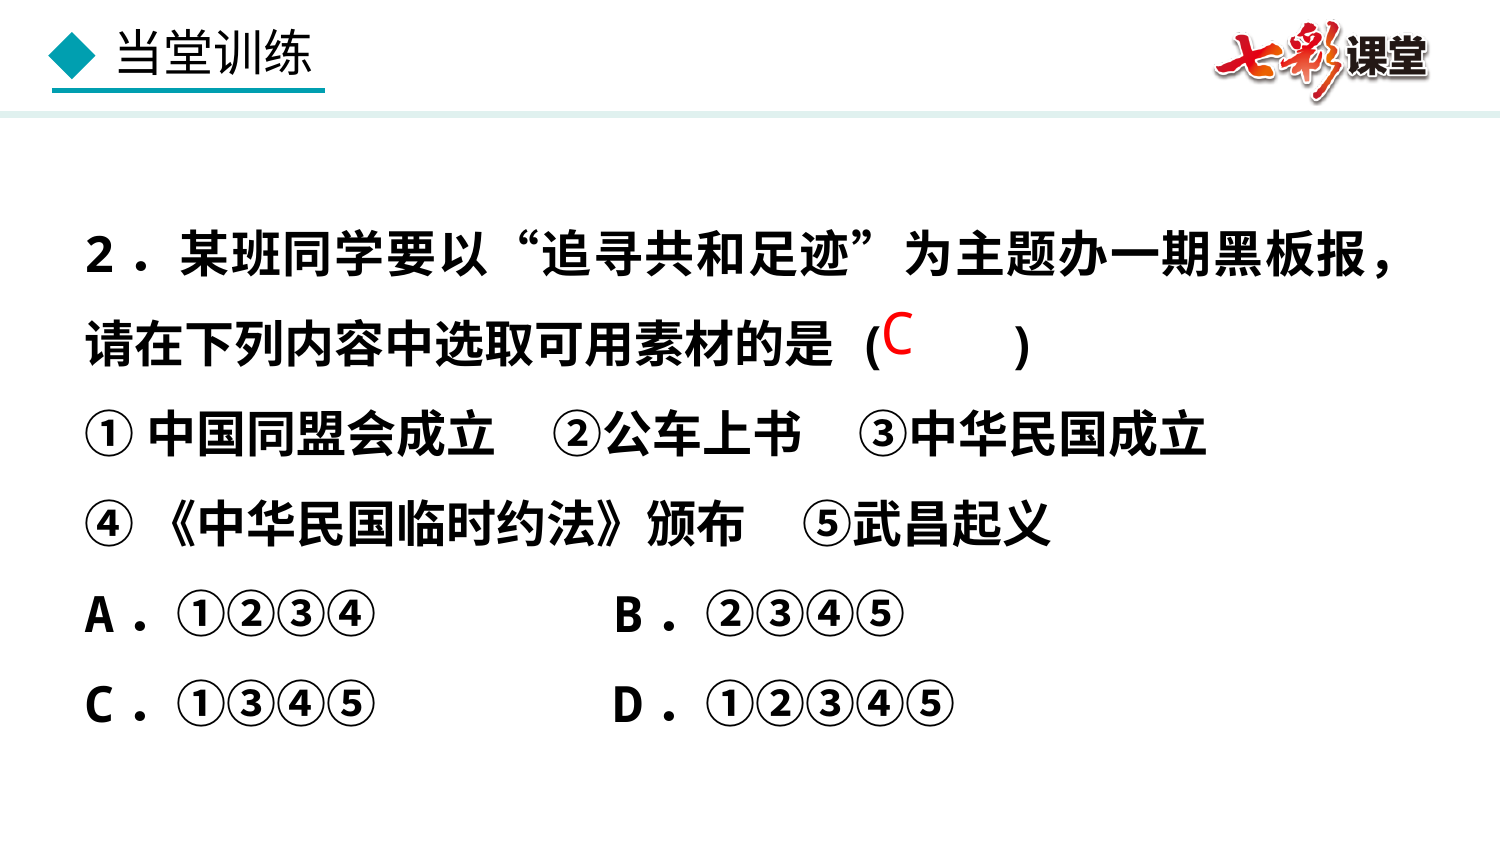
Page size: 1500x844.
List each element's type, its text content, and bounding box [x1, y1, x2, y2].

text_box 2．某班同学要以“追寻共和足迹”为主题办一期黑板报，请在下列内容中选取可用素材的是 ( ) ①中国同盟会成立 ②公车上书 ③中华民国成立 ④《中华民国临时约法》颁布 ⑤武昌起义 A．①②③④ B．②③④⑤ C．①③④⑤ D．①②③④⑤ [69, 184, 1434, 740]
picture [1210, 15, 1434, 106]
text_box C [865, 288, 948, 374]
